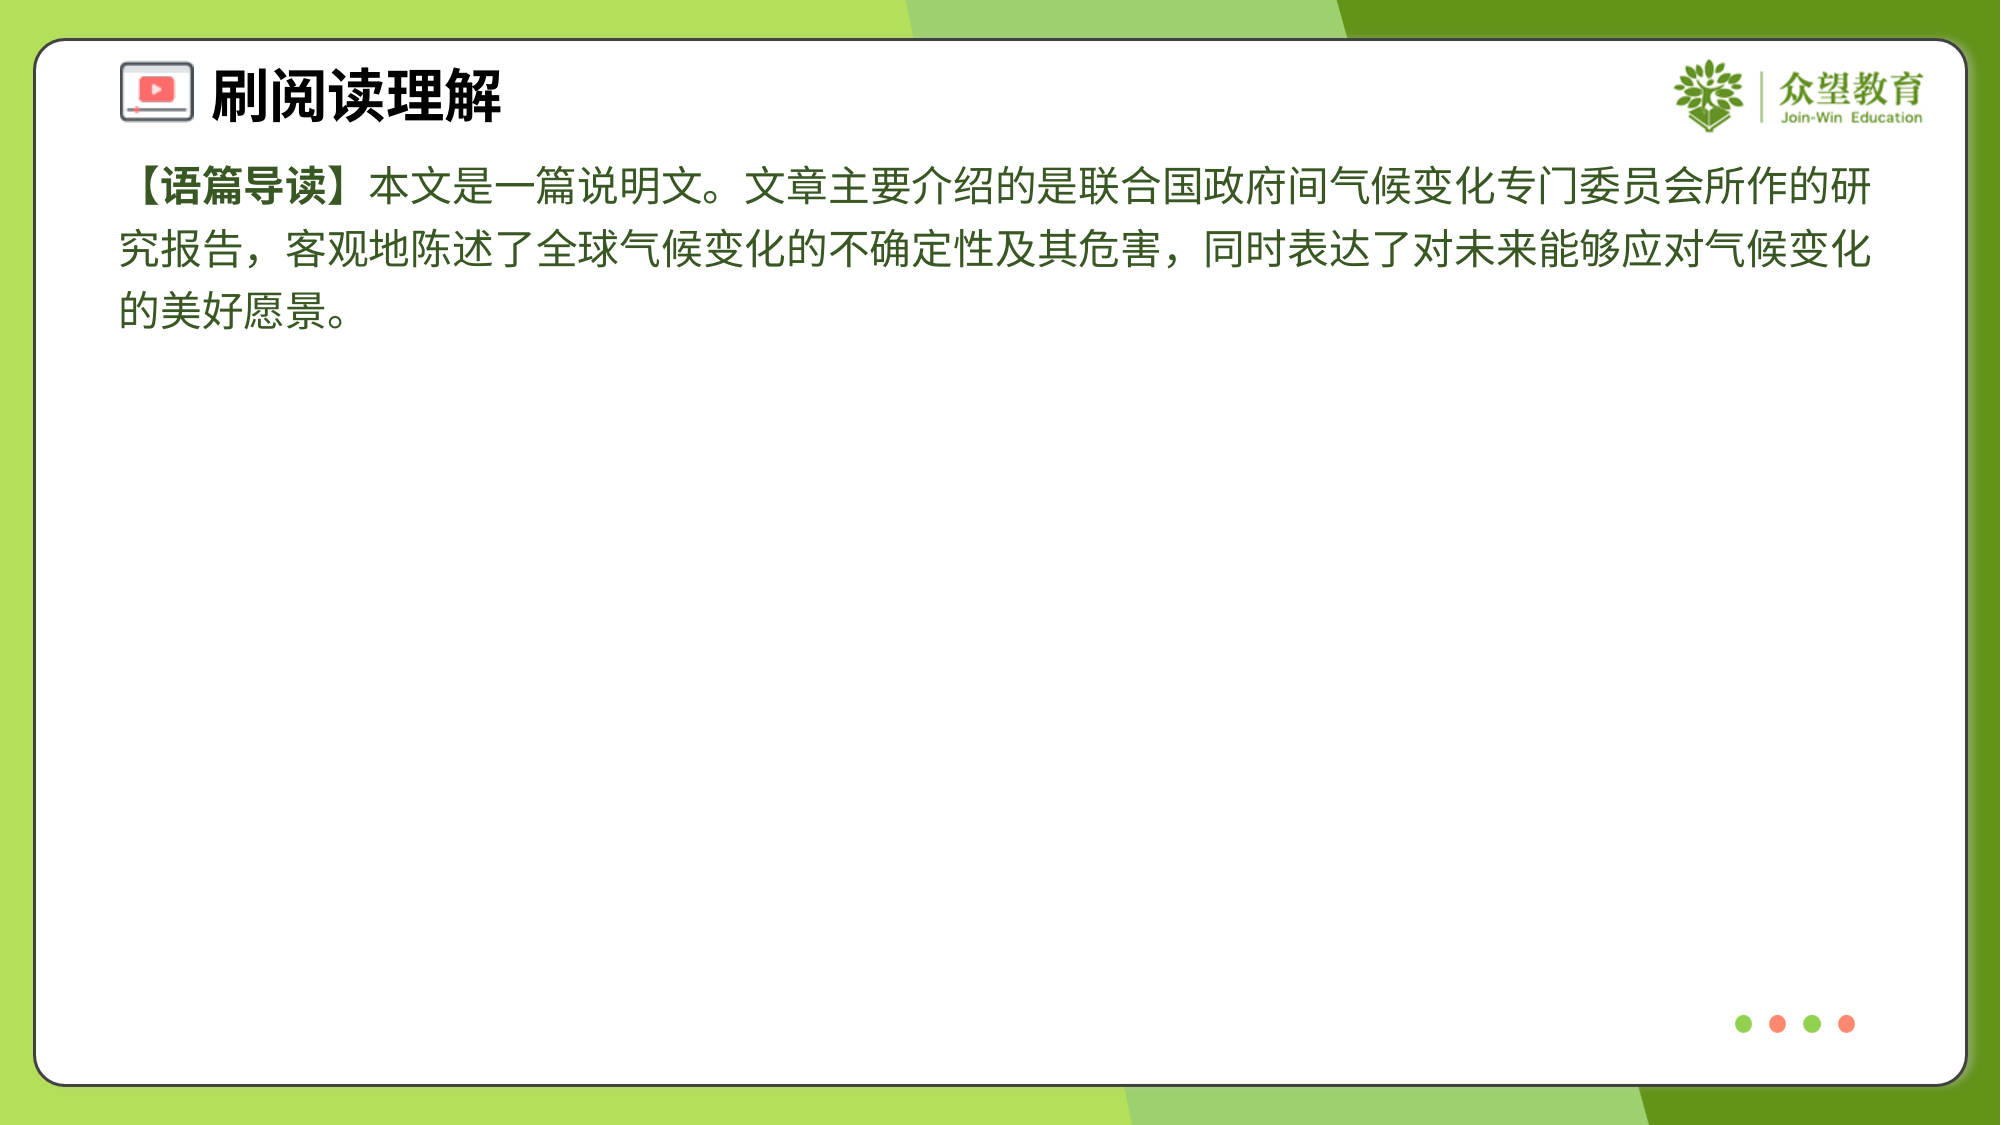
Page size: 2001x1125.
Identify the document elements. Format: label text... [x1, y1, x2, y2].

text_box 【语篇导读】本文是一篇说明文。文章主要介绍的是联合国政府间气候变化专门委员会所作的研究报告，客观地陈述了全球气候变化的不确定性及其危害，同时表达了对未来能够应对气候变化的美好愿景。 [118, 147, 1883, 331]
picture [0, 0, 2000, 1125]
